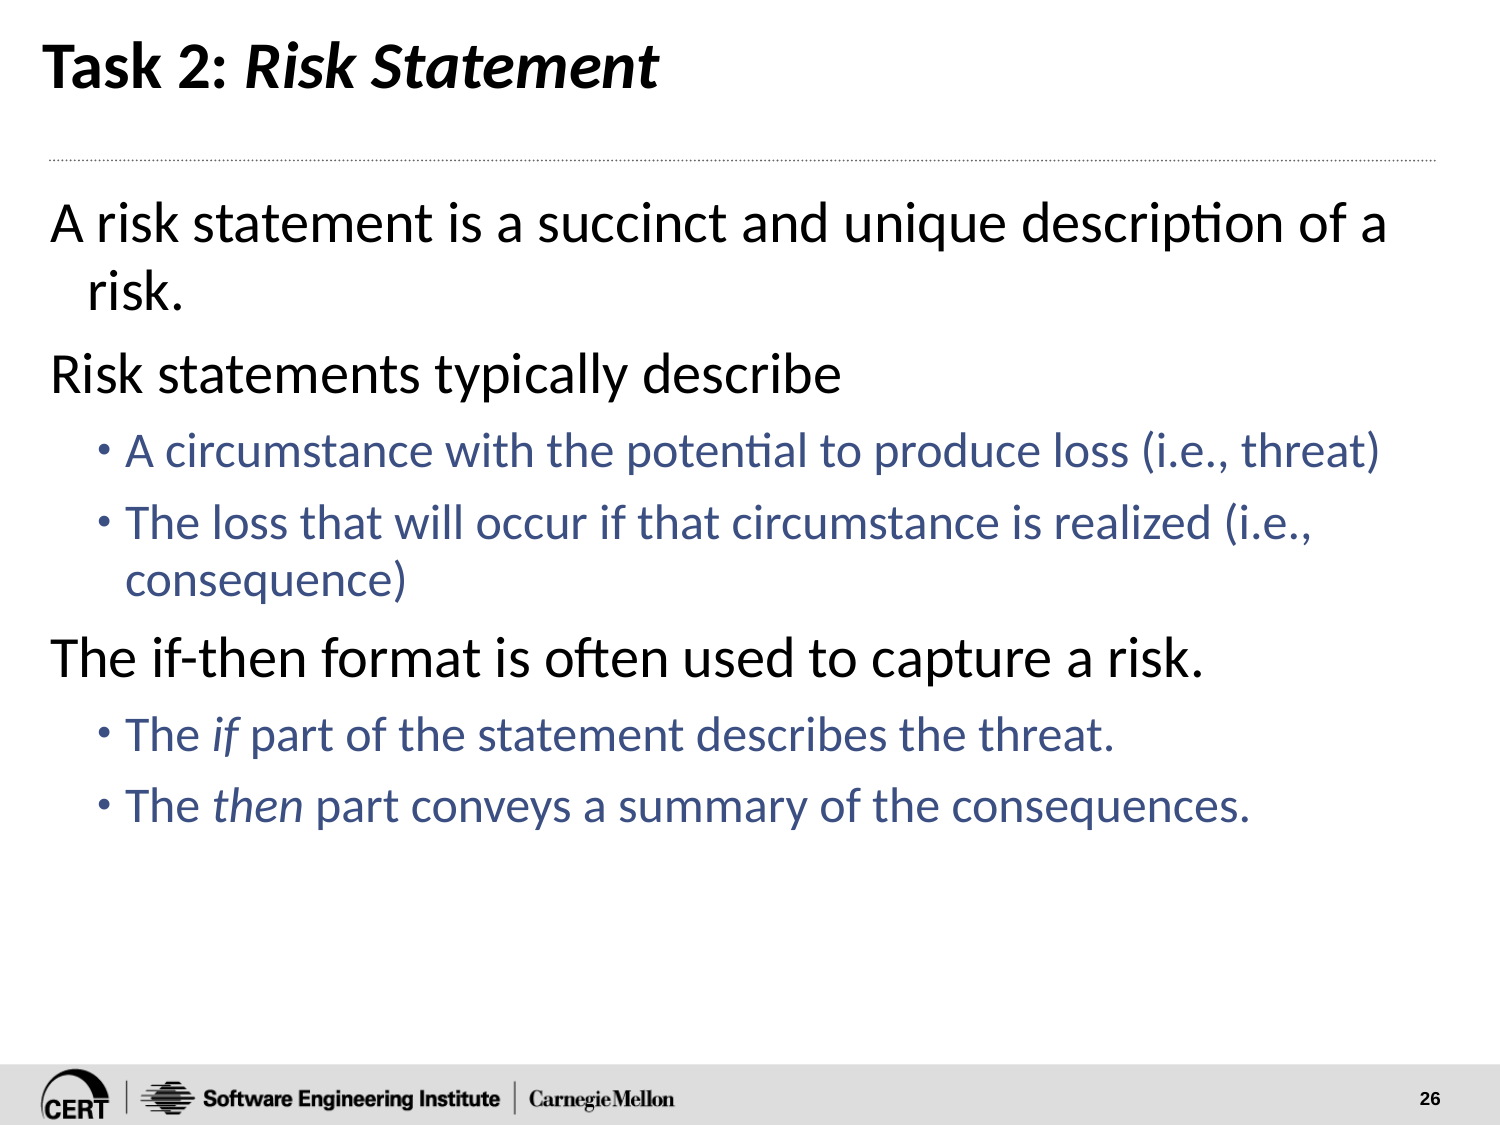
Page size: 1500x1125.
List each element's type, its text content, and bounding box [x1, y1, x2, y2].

title Task 2: Risk Statement [42, 37, 1434, 155]
list A risk statement is a succinct and unique description of a risk. Risk statements typically describe A circumstance with the potential to produce loss (i.e., threat) The loss that will occur if that circumstance is realized (i.e., consequence) The if-then format is often used to capture a risk. The if part of the statement describes the threat. The then part conveys a summary of the consequences. [49, 187, 1438, 1001]
picture [24, 1065, 688, 1125]
